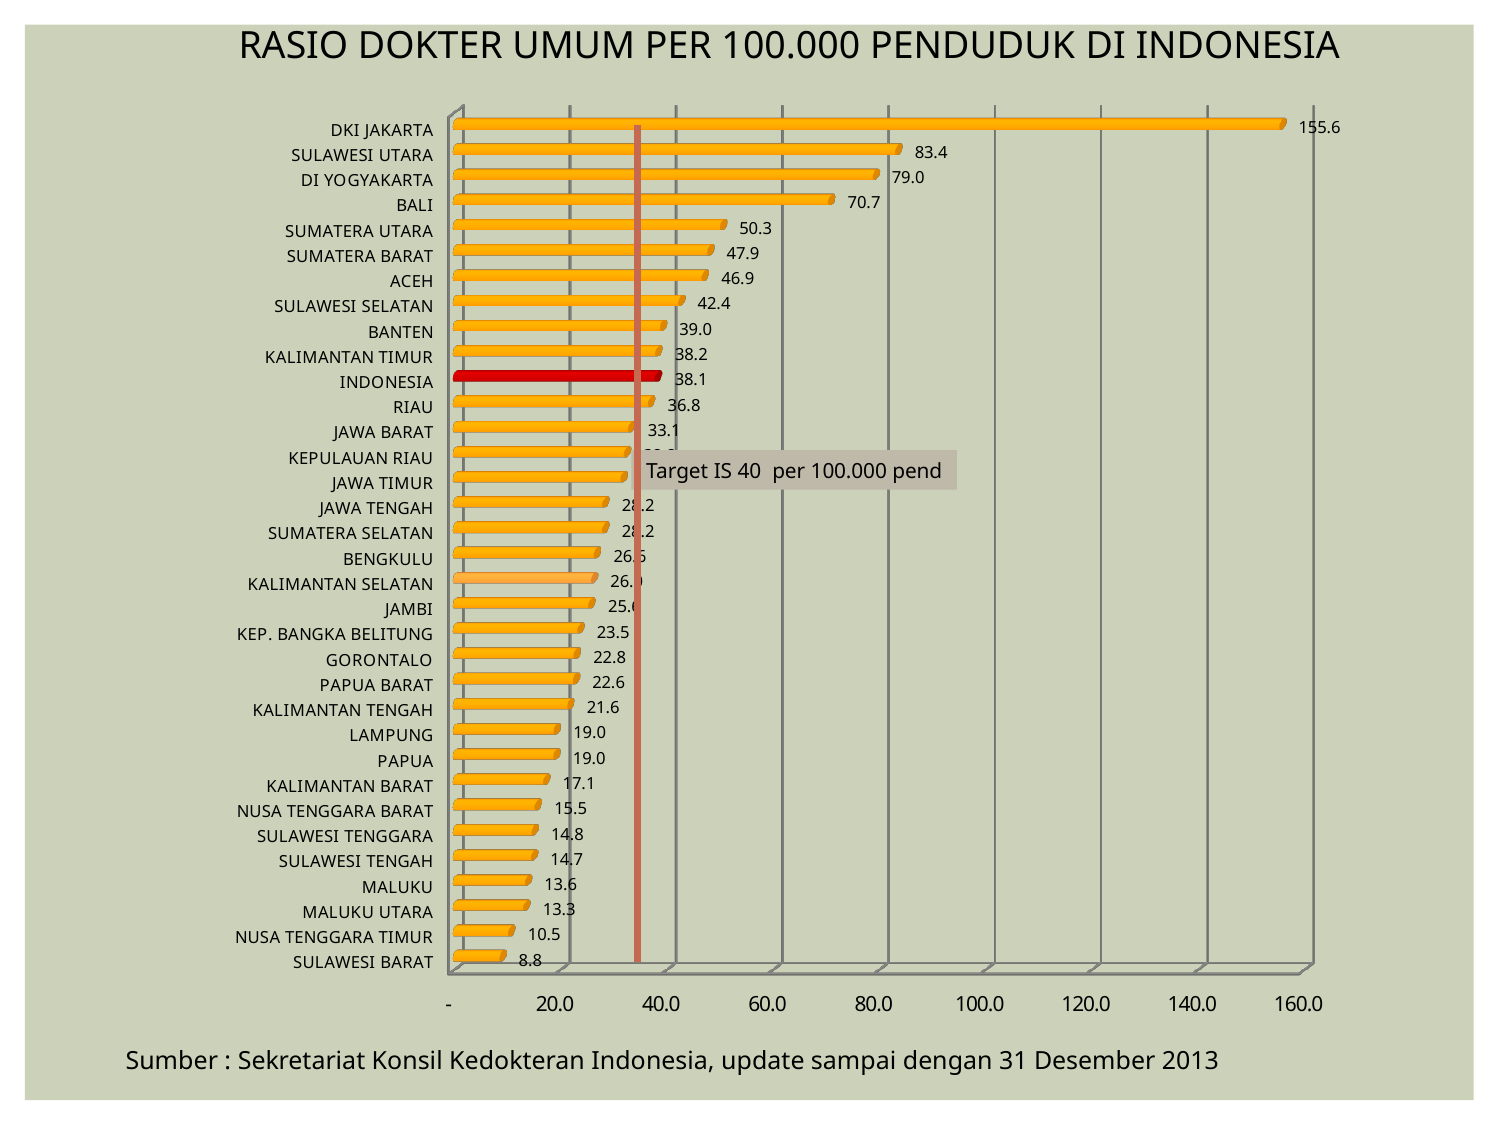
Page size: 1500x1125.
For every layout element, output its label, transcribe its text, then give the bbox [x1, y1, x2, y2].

chart [212, 83, 1351, 1038]
text_box RASIO DOKTER UMUM PER 100.000 PENDUDUK DI INDONESIA [88, 19, 1500, 67]
text_box Sumber : Sekretariat Konsil Kedokteran Indonesia, update sampai dengan 31 Desember 2013 [112, 1037, 1238, 1081]
